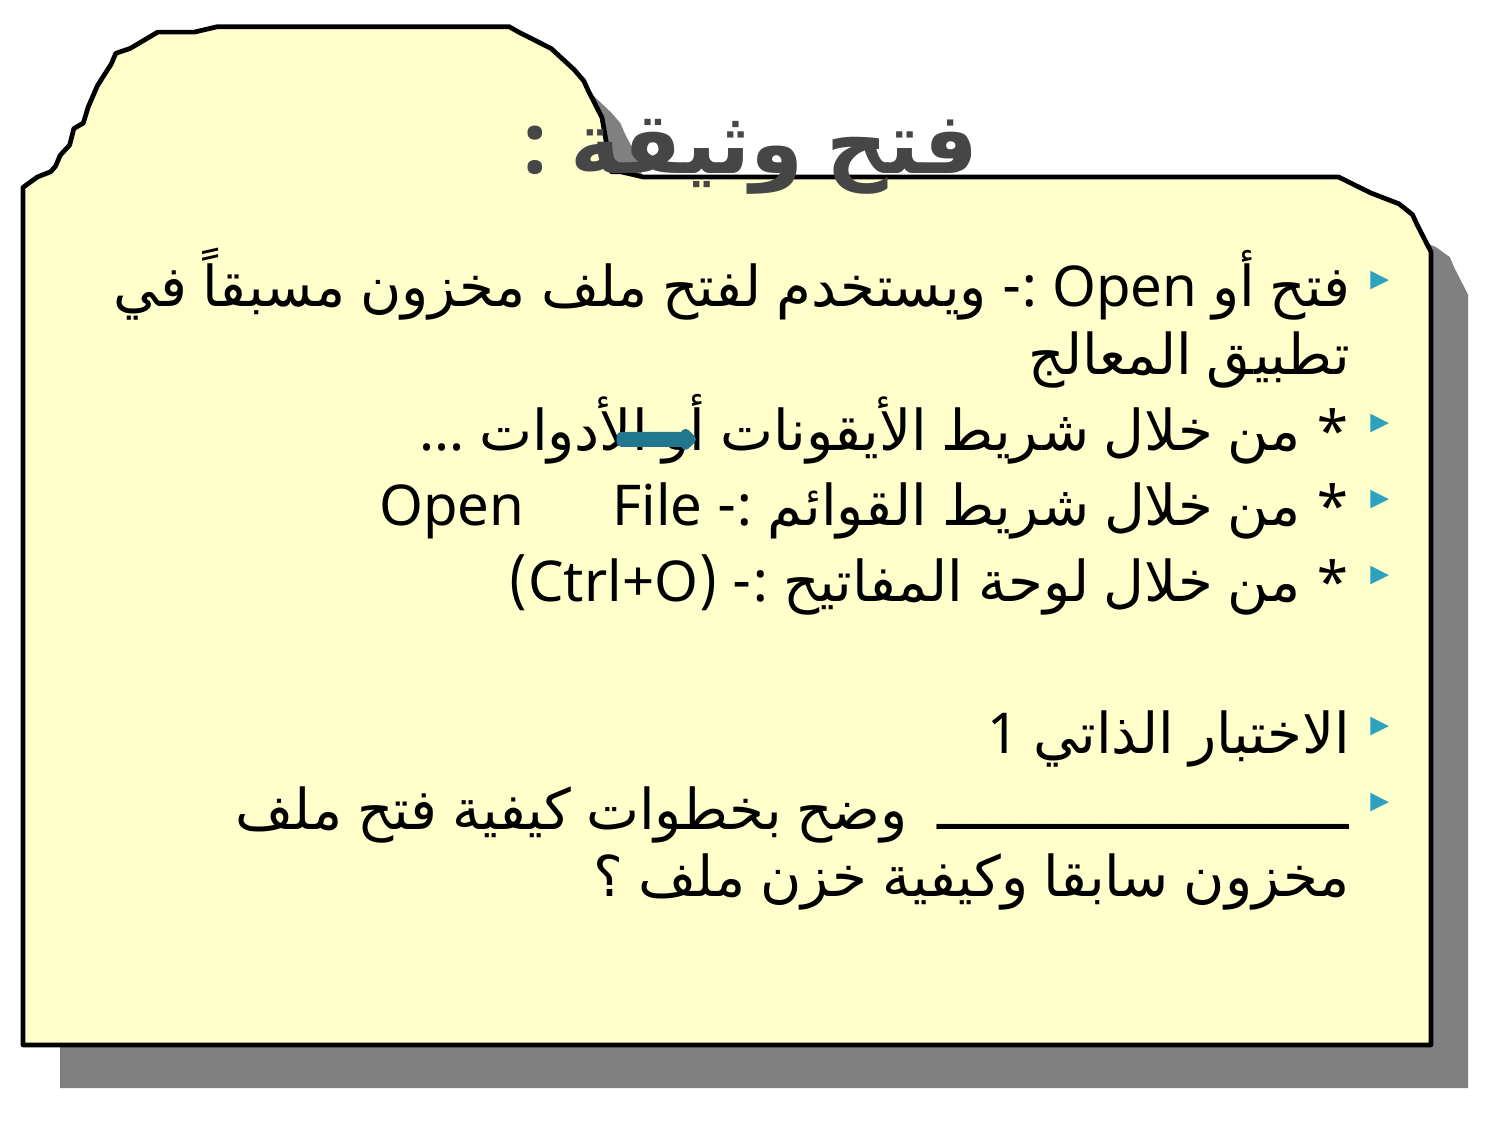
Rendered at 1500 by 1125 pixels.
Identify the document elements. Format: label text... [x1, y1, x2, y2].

title فتح وثيقة : [75, 45, 1425, 233]
list فتح أو Open :- ويستخدم لفتح ملف مخزون مسبقاً في تطبيق المعالج * من خلال شريط الأيقونات أو الأدوات ... * من خلال شريط القوائم :- Open File * من خلال لوحة المفاتيح :- (Ctrl+O) الاختبار الذاتي 1 ـــــــــــــــــــــــــ وضح بخطوات كيفية فتح ملف مخزون سابقا وكيفية خزن ملف ؟ [75, 243, 1425, 986]
text_box [616, 429, 696, 450]
